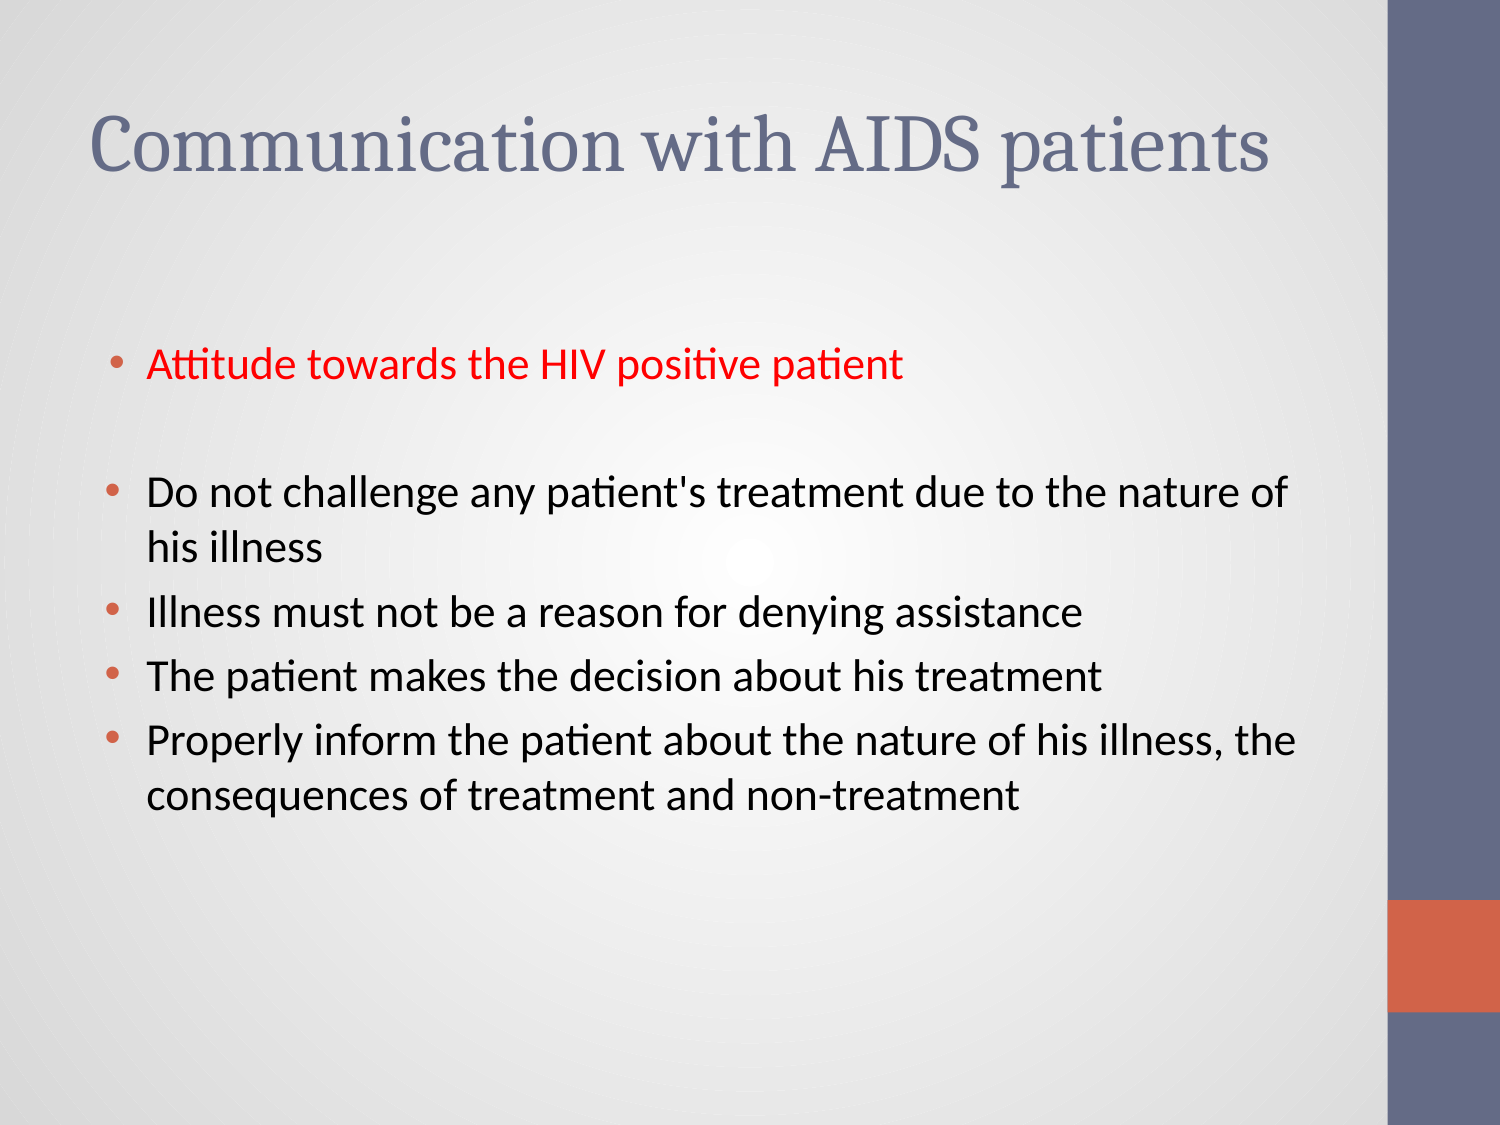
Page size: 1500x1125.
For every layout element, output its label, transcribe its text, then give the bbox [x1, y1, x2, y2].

list Attitude towards the HIV positive patient Do not challenge any patient's treatment due to the nature of his illness Illness must not be a reason for denying assistance The patient makes the decision about his treatment Properly inform the patient about the nature of his illness, the consequences of treatment and non-treatment [75, 262, 1325, 1050]
title Communication with AIDS patients [75, 45, 1325, 233]
